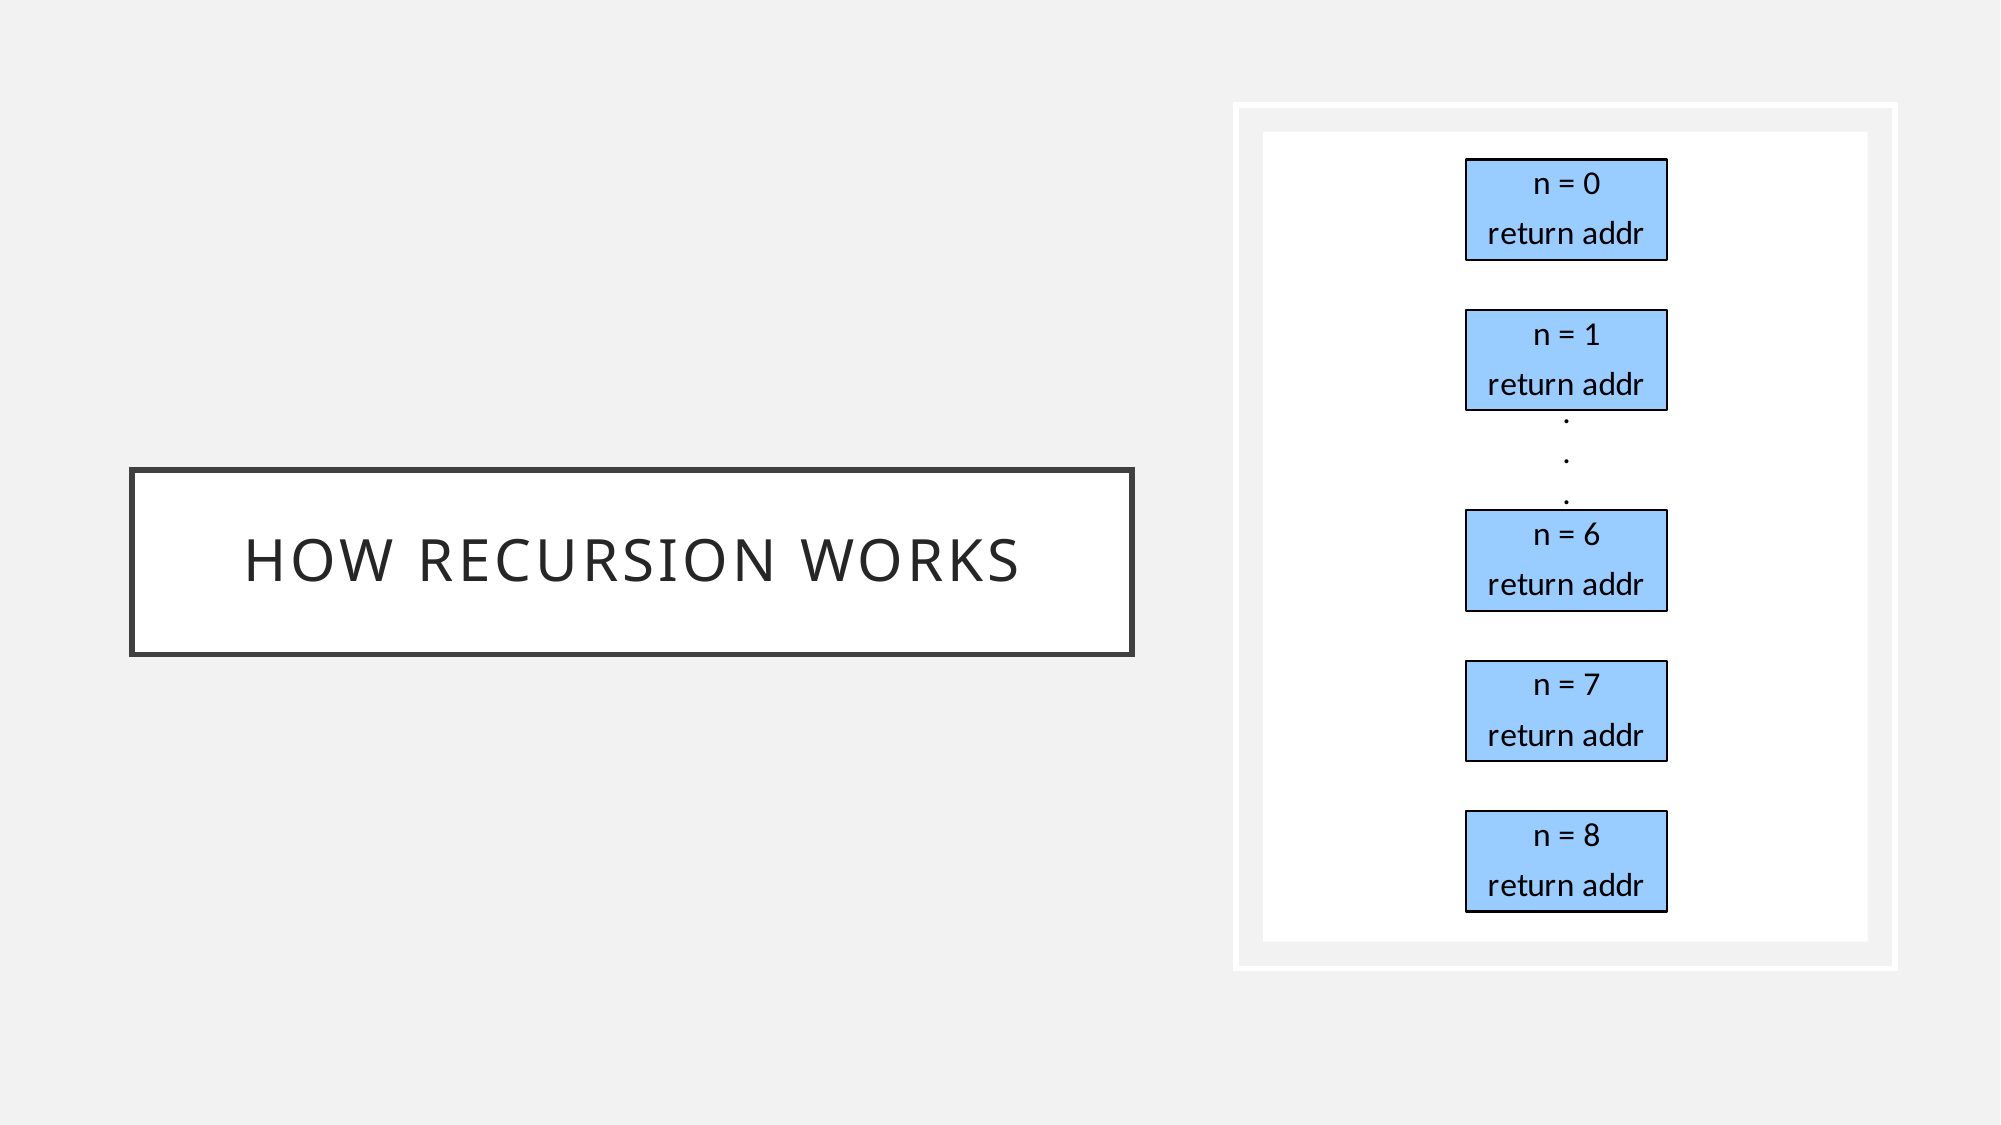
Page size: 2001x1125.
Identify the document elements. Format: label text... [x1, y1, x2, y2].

picture [1461, 151, 1670, 923]
text_box [1262, 131, 1869, 943]
title How Recursion Works [129, 467, 1135, 657]
text_box [1235, 104, 1896, 969]
text_box [0, 0, 2000, 1125]
